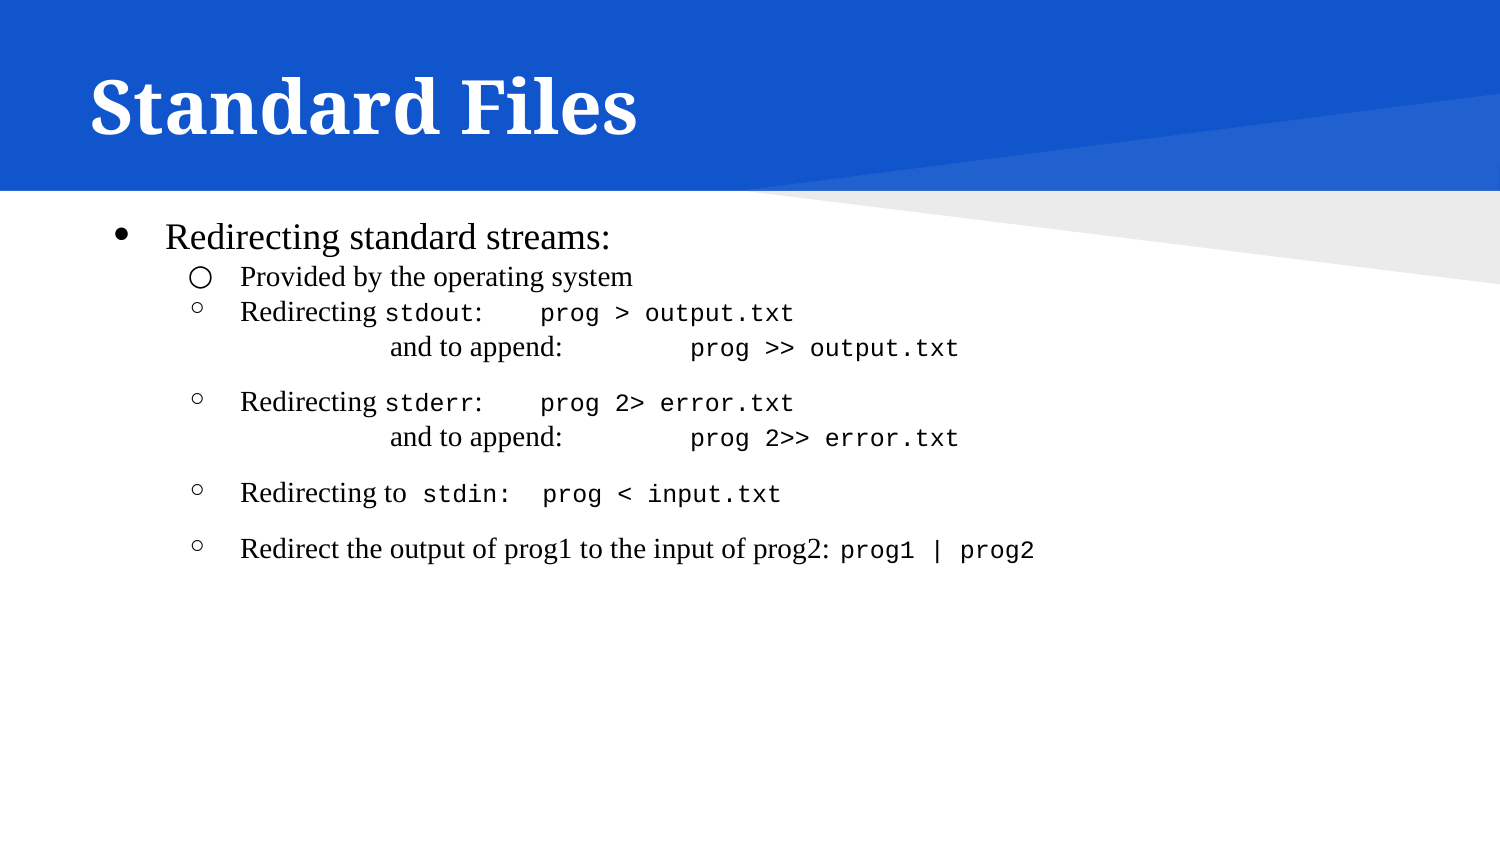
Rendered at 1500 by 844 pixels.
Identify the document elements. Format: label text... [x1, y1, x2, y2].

list Redirecting standard streams: Provided by the operating system Redirecting stdout: prog > output.txt and to append: prog >> output.txt Redirecting stderr: prog 2> error.txt and to append: prog 2>> error.txt Redirecting to stdin: prog < input.txt Redirect the output of prog1 to the input of prog2: prog1 | prog2 [75, 196, 1425, 808]
title Standard Files [75, 33, 1425, 175]
